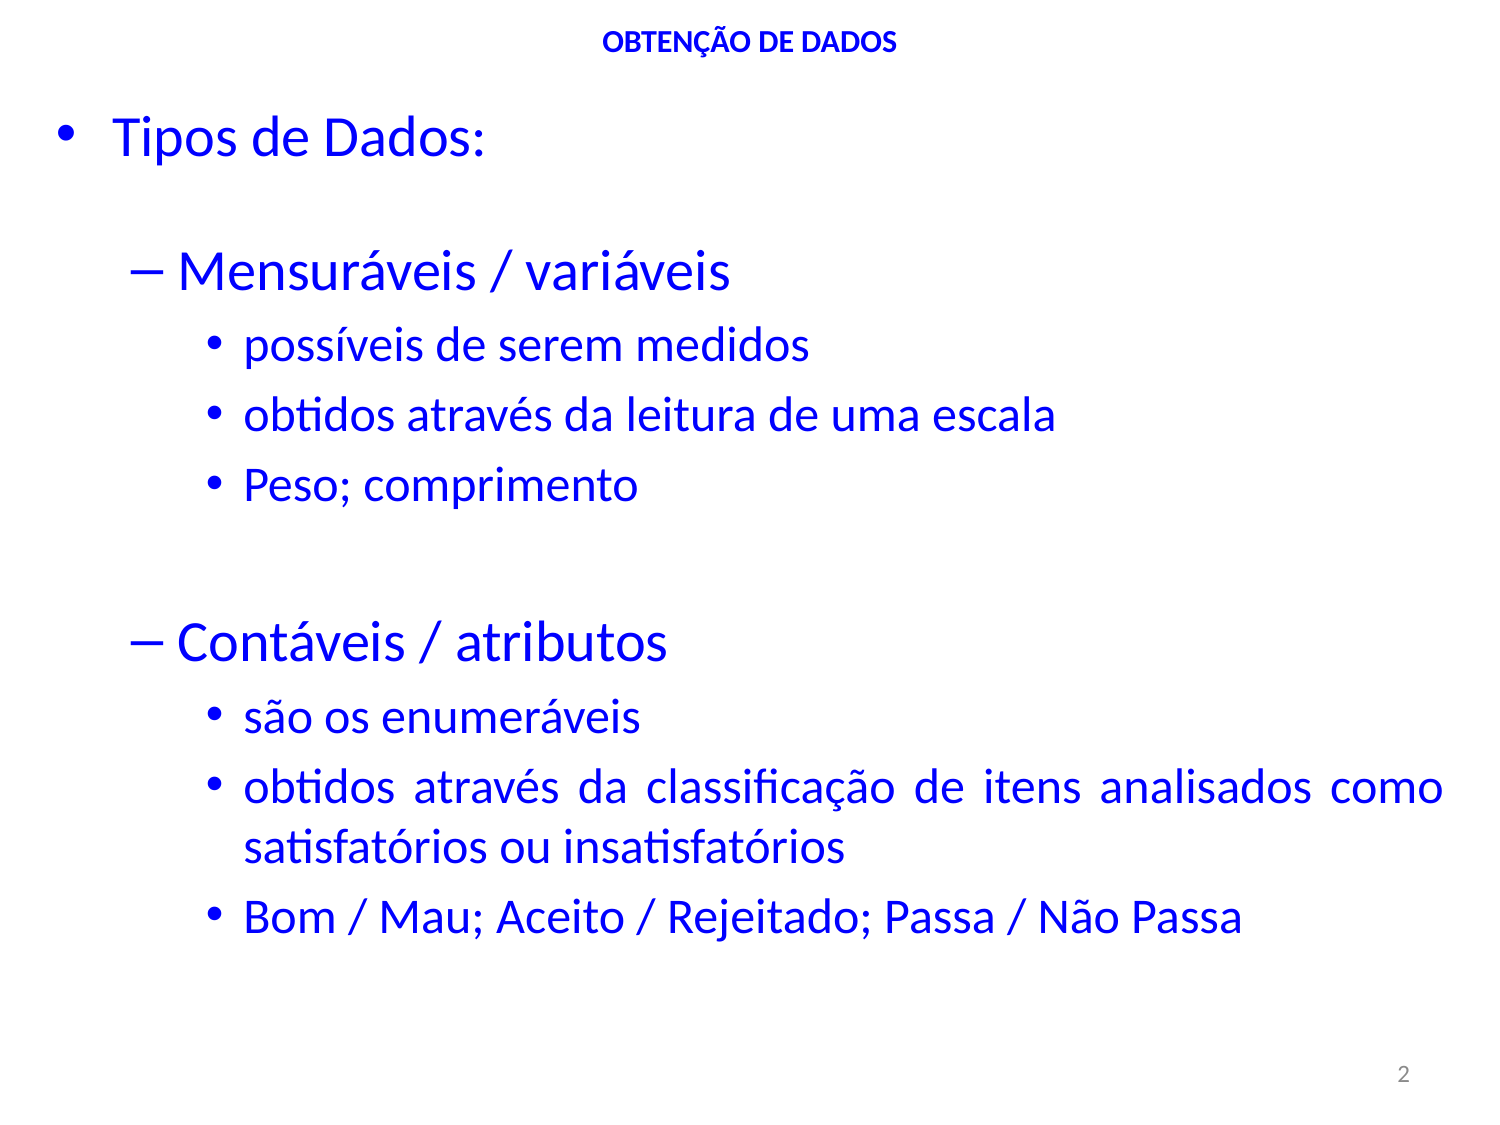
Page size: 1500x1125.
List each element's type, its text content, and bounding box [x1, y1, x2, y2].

slide_number 2 [1074, 1042, 1425, 1103]
list Tipos de Dados: Mensuráveis / variáveis possíveis de serem medidos obtidos através da leitura de uma escala Peso; comprimento Contáveis / atributos são os enumeráveis obtidos através da classificação de itens analisados como satisfatórios ou insatisfatórios Bom / Mau; Aceito / Rejeitado; Passa / Não Passa [41, 90, 1459, 1035]
title OBTENÇÃO DE DADOS [75, 12, 1425, 67]
